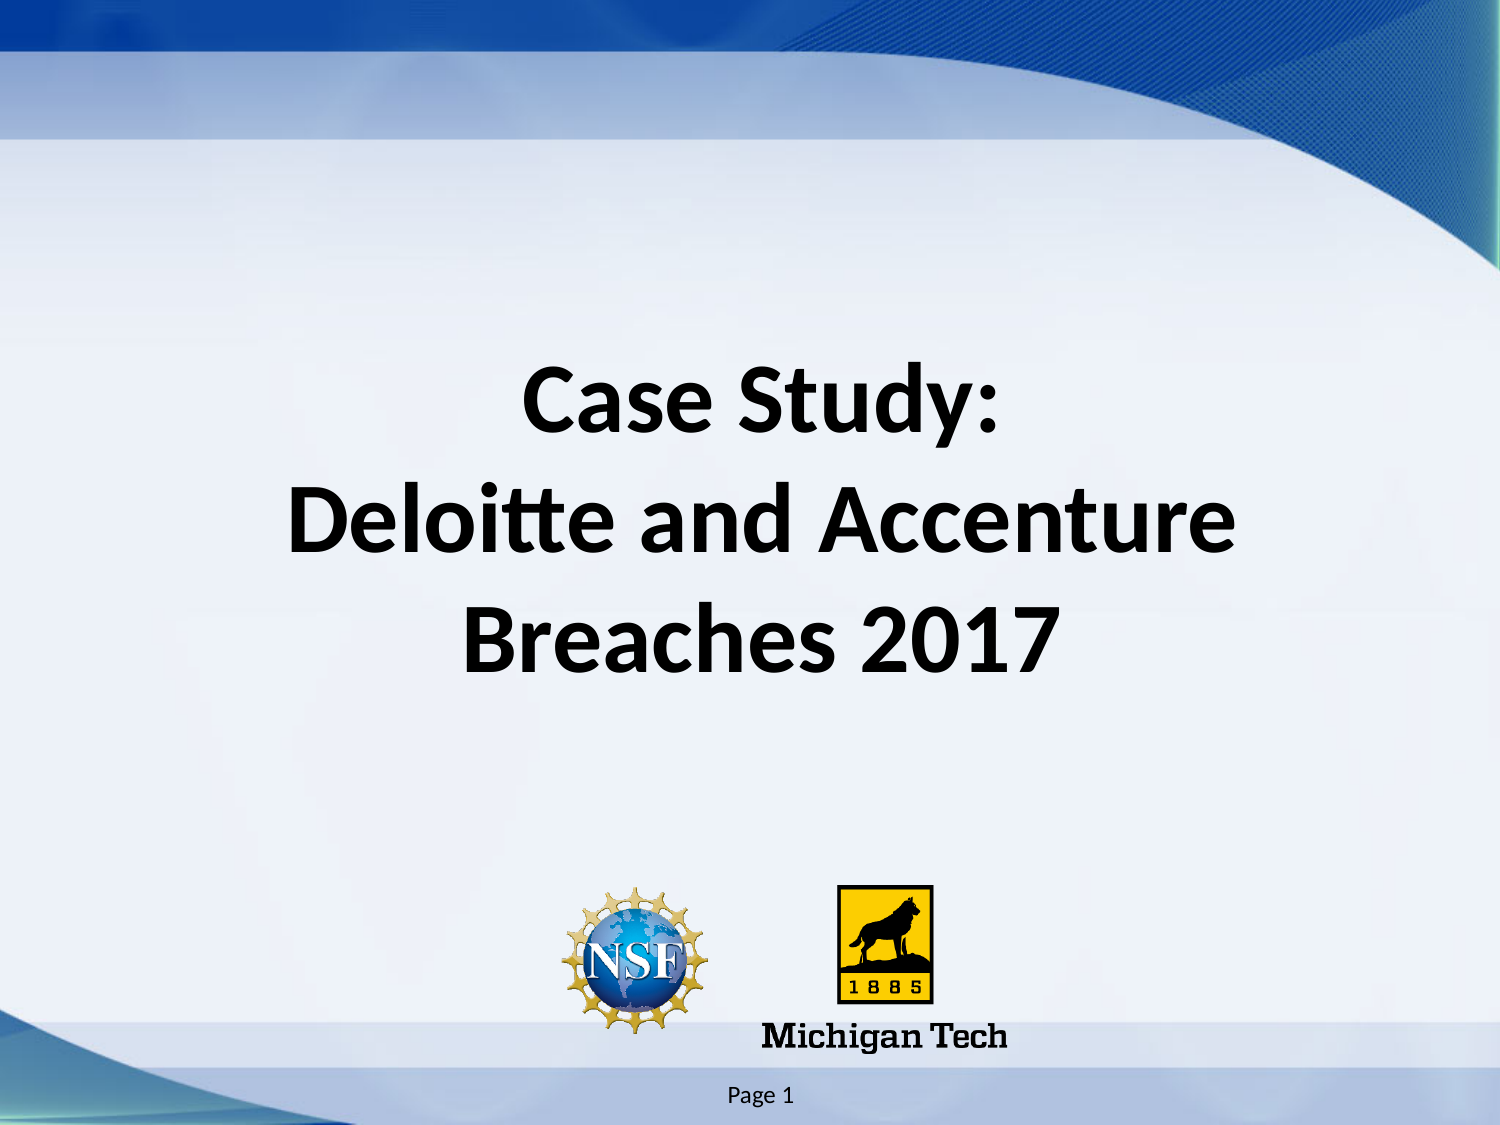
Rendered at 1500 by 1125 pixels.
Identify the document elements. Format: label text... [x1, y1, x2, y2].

picture [0, 0, 1500, 1125]
title Case Study: Deloitte and Accenture Breaches 2017 [125, 249, 1400, 776]
